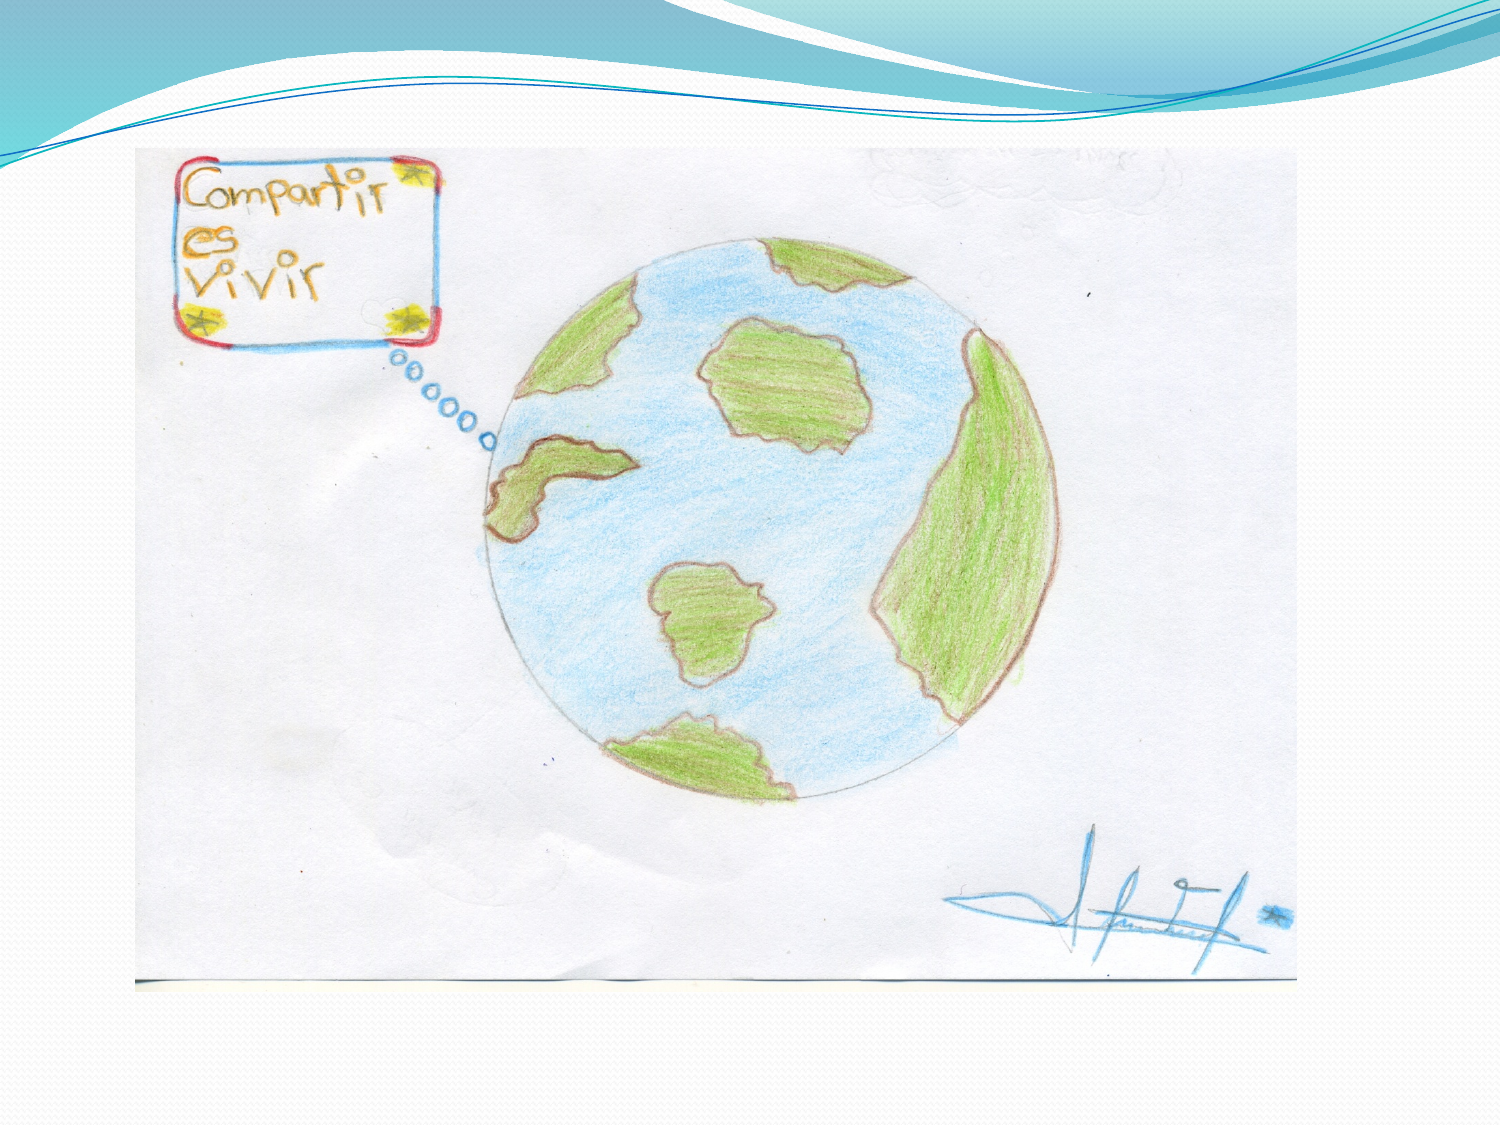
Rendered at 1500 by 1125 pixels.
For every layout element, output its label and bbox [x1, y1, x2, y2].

picture [135, 148, 1297, 992]
